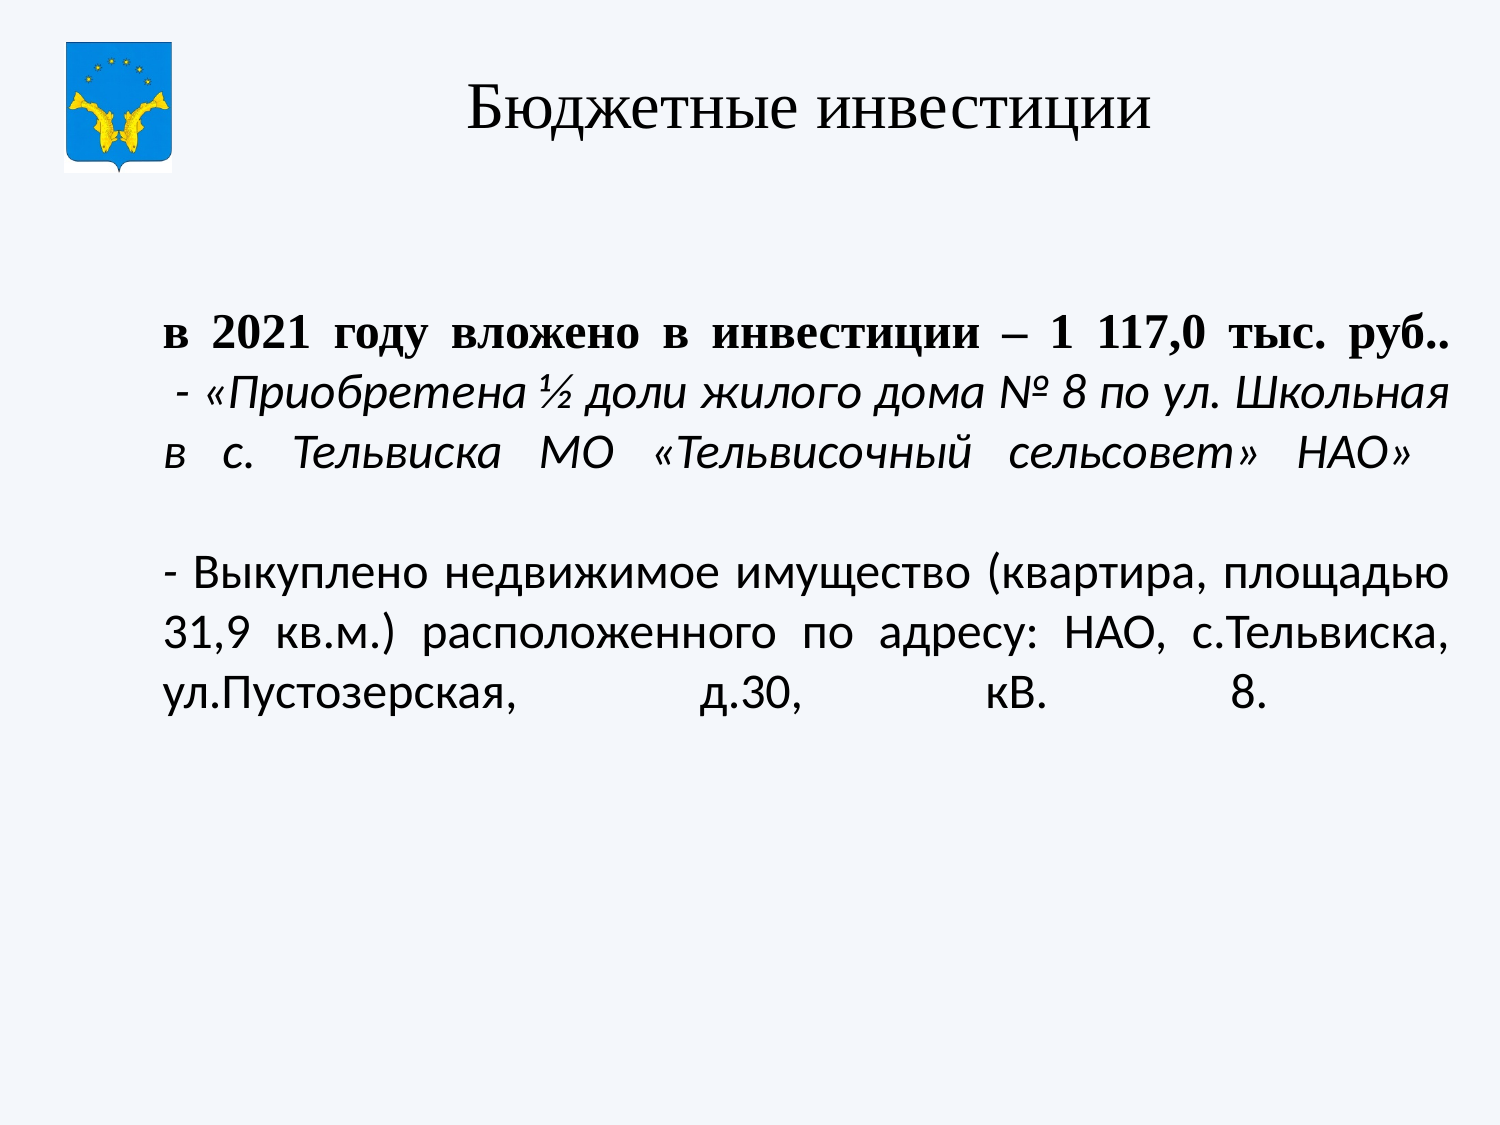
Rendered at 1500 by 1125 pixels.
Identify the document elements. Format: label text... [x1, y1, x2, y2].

text_box Бюджетные инвестиции [360, 54, 1259, 150]
picture [64, 42, 172, 173]
title в 2021 году вложено в инвестиции – 1 117,0 тыс. руб.. - «Приобретена ½ доли жилого дома № 8 по ул. Школьная в с. Тельвиска МО «Тельвисочный сельсовет» НАО» - Выкуплено недвижимое имущество (квартира, площадью 31,9 кв.м.) расположенного по адресу: НАО, с.Тельвиска, ул.Пустозерская, д.30, кВ. 8. [147, 196, 1466, 941]
